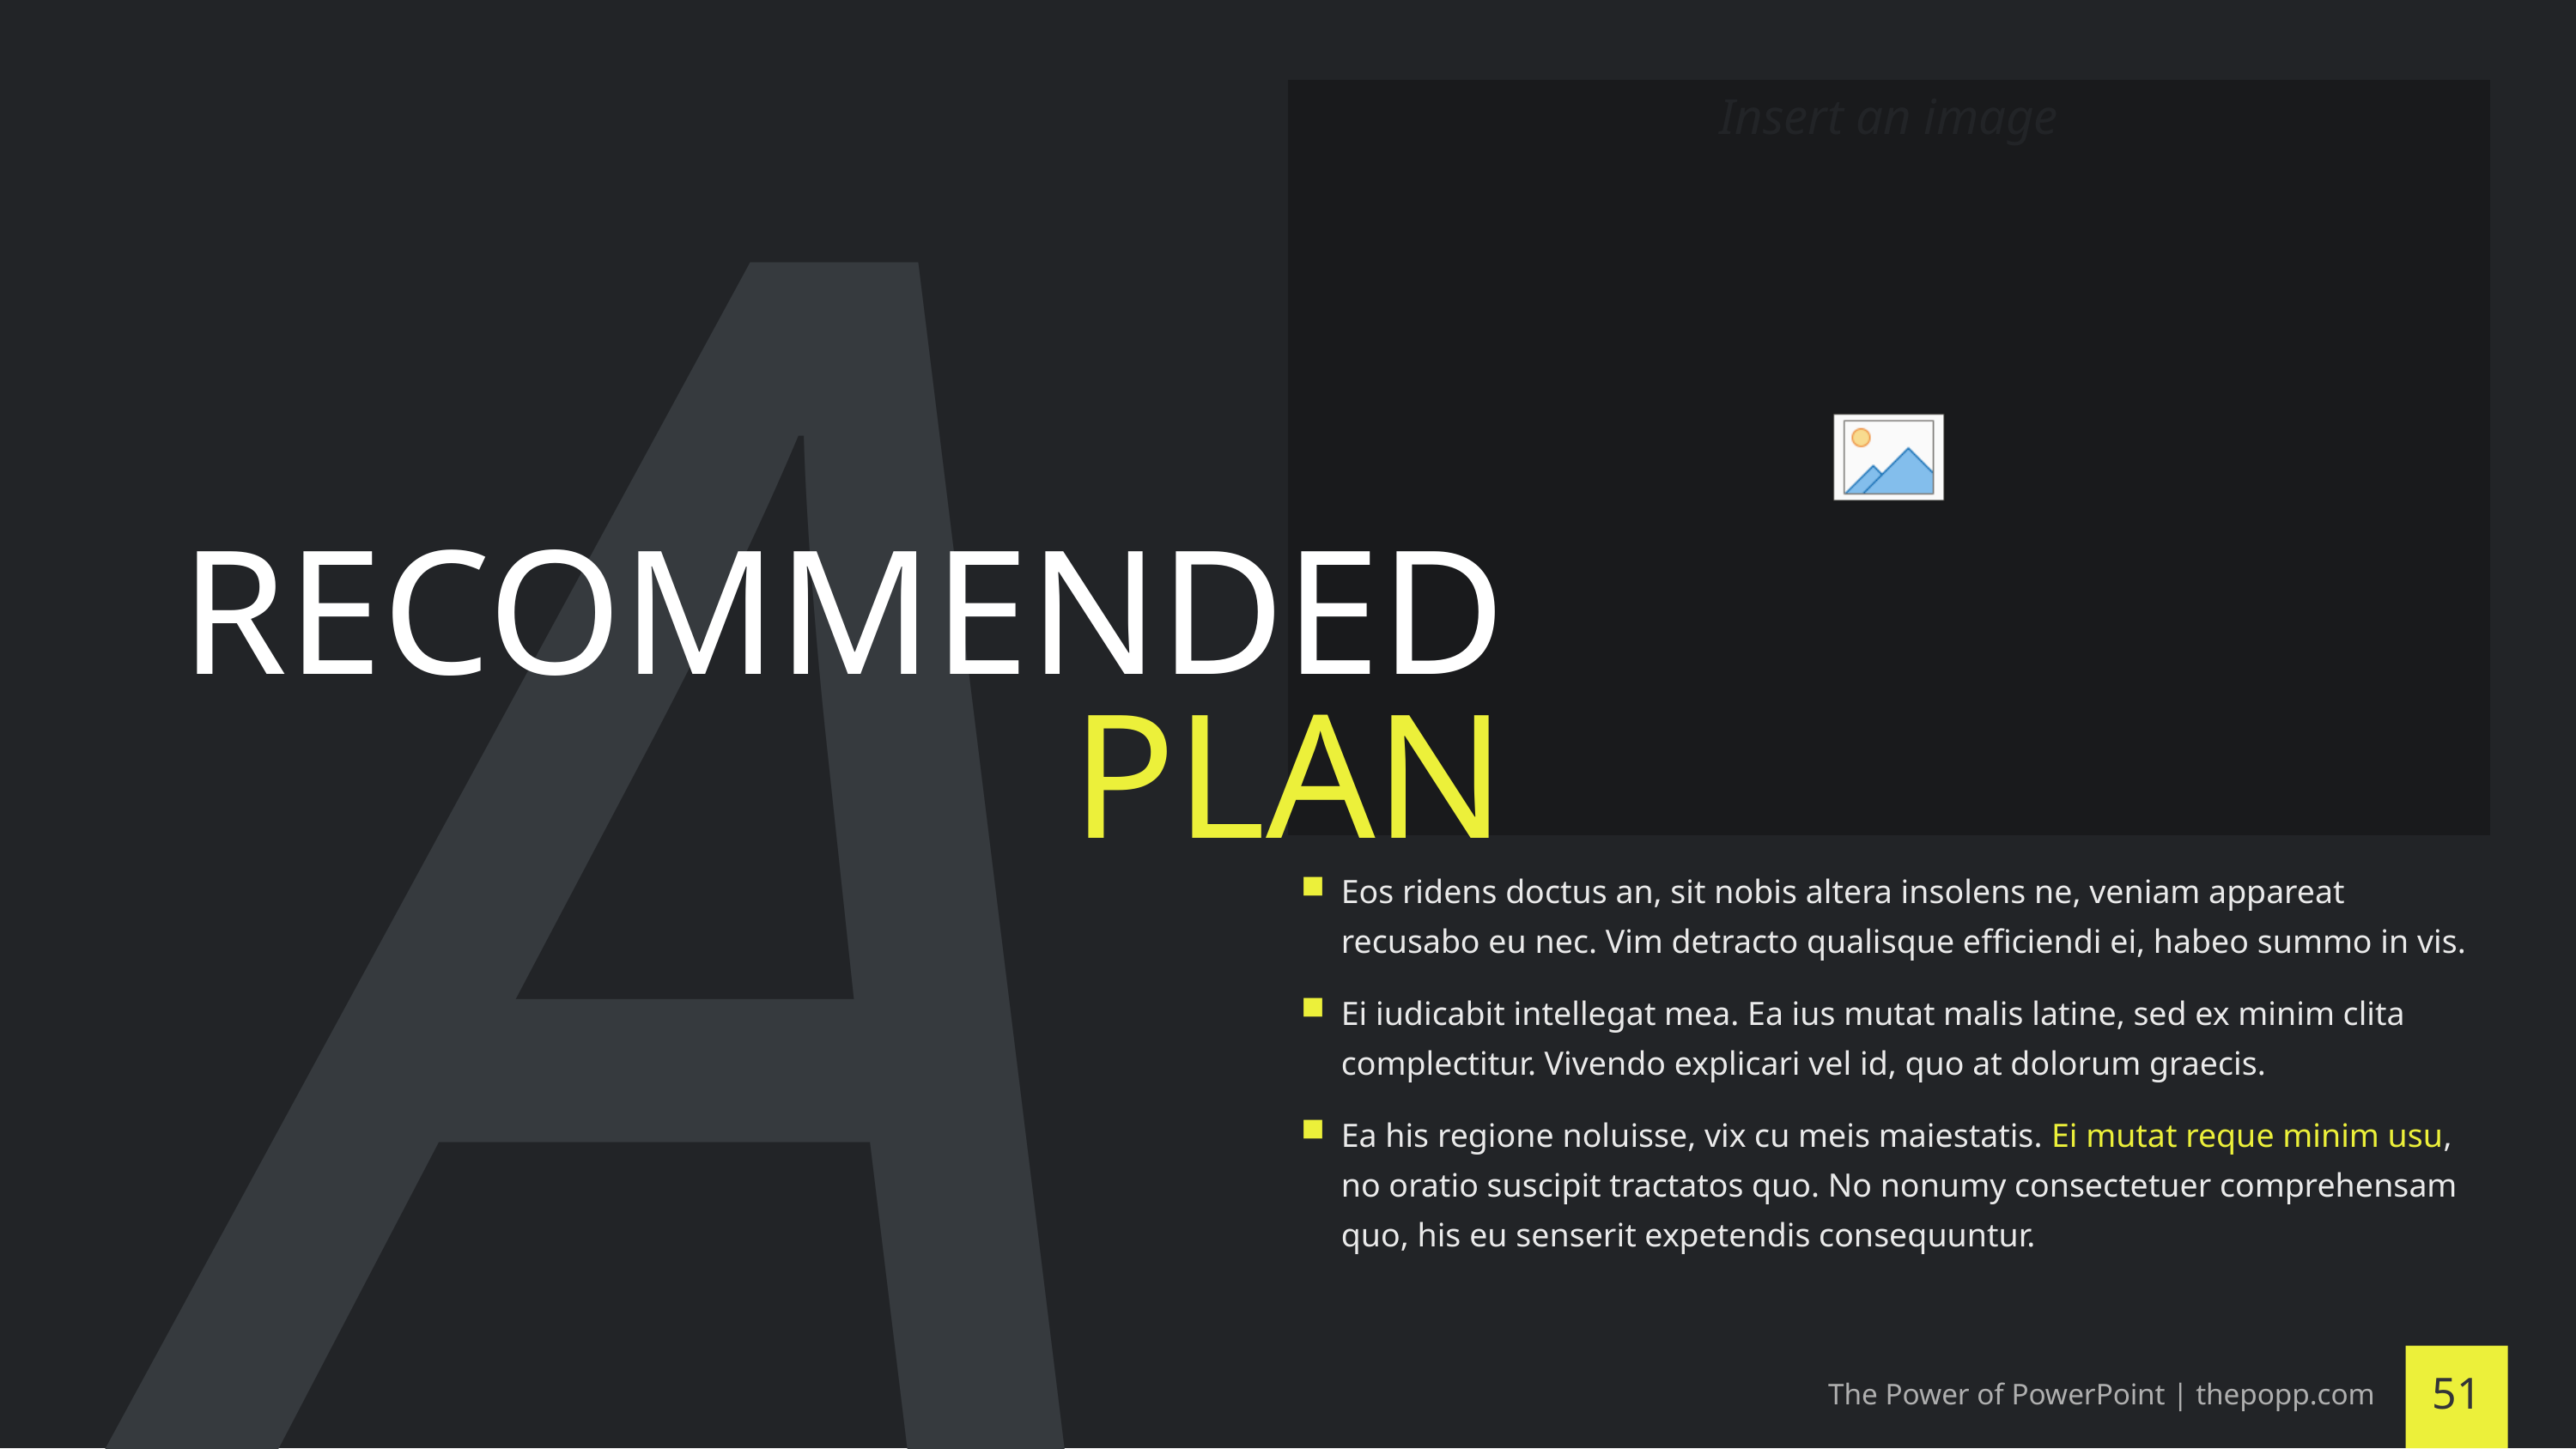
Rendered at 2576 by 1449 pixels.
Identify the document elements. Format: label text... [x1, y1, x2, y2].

title RECOMMENDED PLAN [100, 283, 1520, 878]
slide_number 51 [2404, 1356, 2509, 1434]
picture [1287, 79, 2490, 835]
footer The Power of PowerPoint | thepopp.com [1519, 1356, 2389, 1434]
list Eos ridens doctus an, sit nobis altera insolens ne, veniam appareat recusabo eu nec. Vim detracto qualisque efficiendi ei, habeo summo in vis. Ei iudicabit intellegat mea. Ea ius mutat malis latine, sed ex minim clita complectitur. Vivendo explicari vel id, quo at dolorum graecis. Ea his regione noluisse, vix cu meis maiestatis. Ei mutat reque minim usu, no oratio suscipit tractatos quo. No nonumy consectetuer comprehensam quo, his eu senserit expetendis consequuntur. [1288, 852, 2490, 1290]
